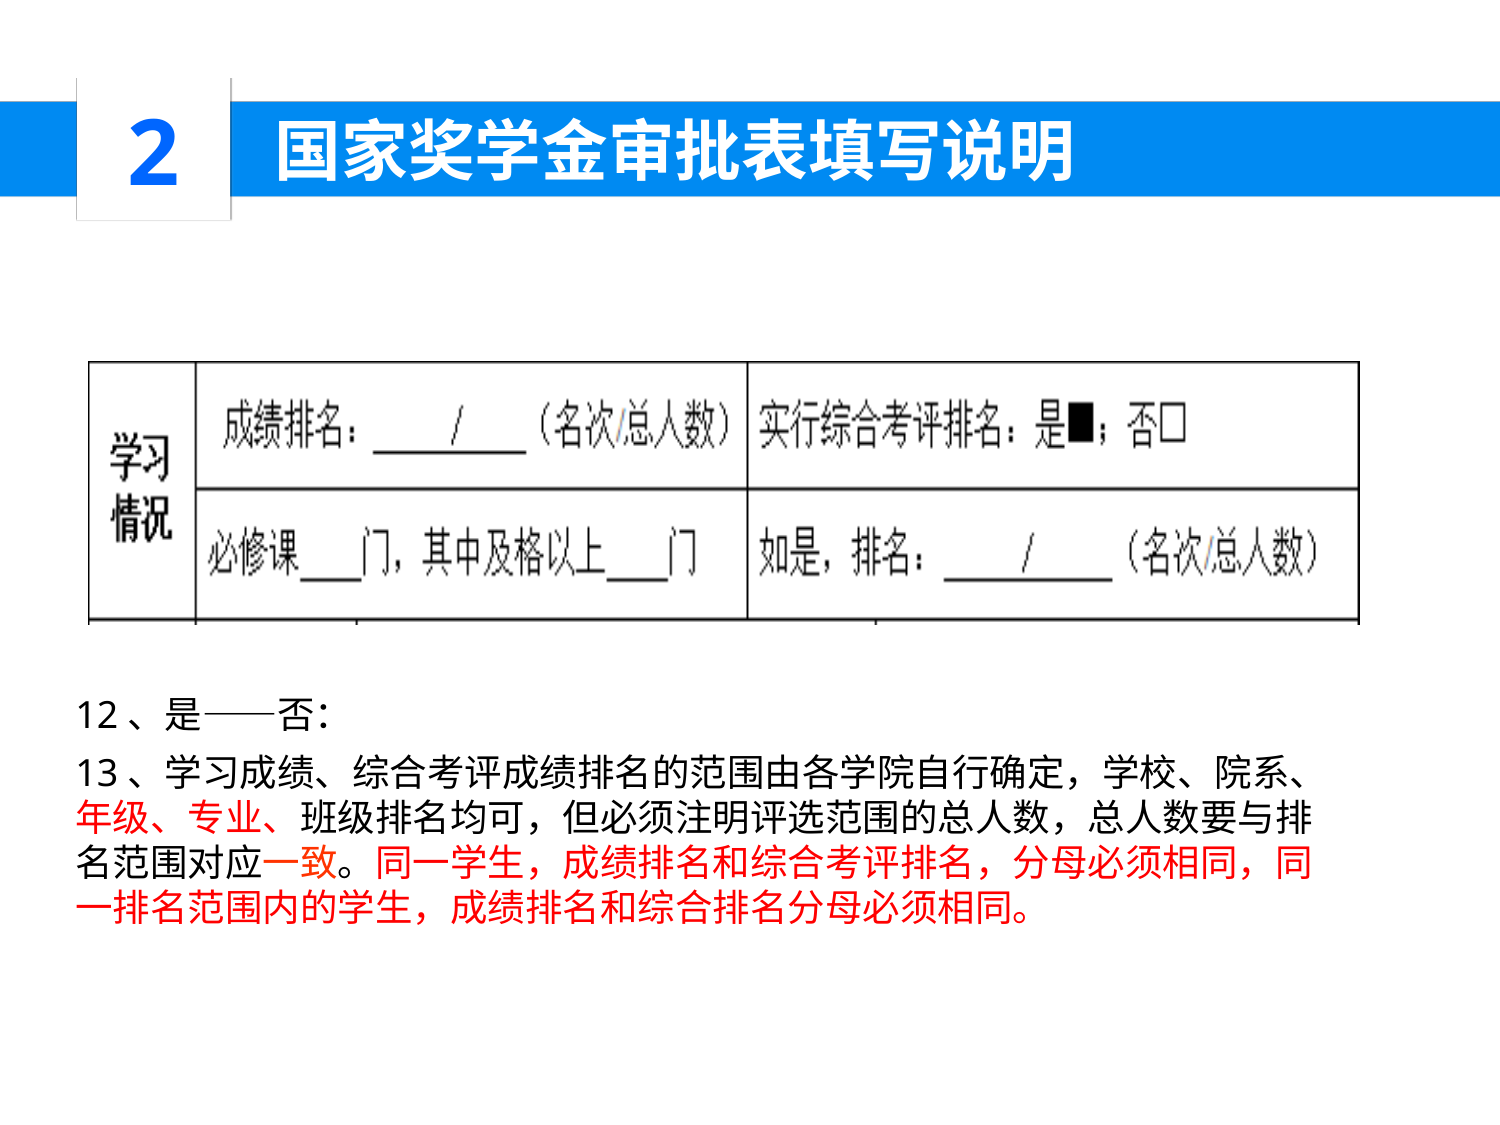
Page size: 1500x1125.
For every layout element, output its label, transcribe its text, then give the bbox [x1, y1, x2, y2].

text_box 国家奖学金审批表填写说明 [0, 101, 76, 197]
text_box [76, 78, 231, 221]
text_box 国家奖学金审批表填写说明 [233, 101, 1500, 197]
text_box 12、是——否： 13、学习成绩、综合考评成绩排名的范围由各学院自行确定，学校、院系、年级、专业、班级排名均可，但必须注明评选范围的总人数，总人数要与排名范围对应一致。同一学生，成绩排名和综合考评排名，分母必须相同，同一排名范围内的学生，成绩排名和综合排名分母必须相同。 [60, 683, 1346, 994]
picture [88, 361, 1360, 625]
